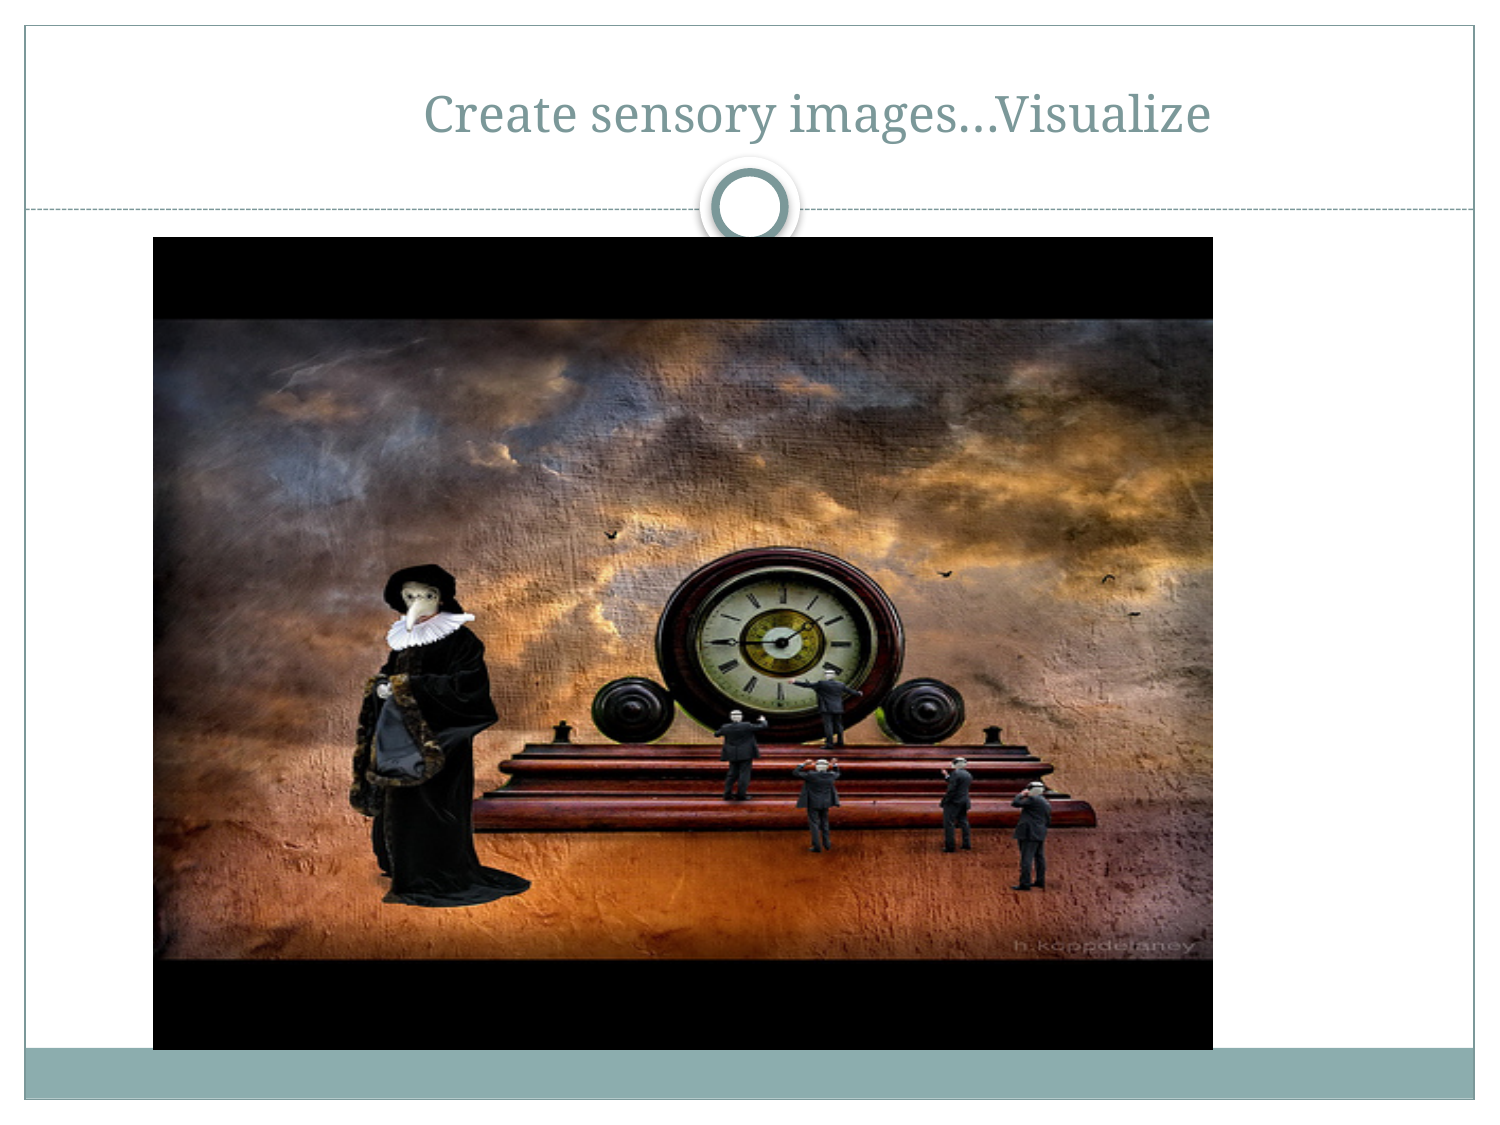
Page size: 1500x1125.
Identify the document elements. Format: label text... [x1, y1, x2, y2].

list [153, 237, 1213, 1051]
title Create sensory images…Visualize [200, 75, 1438, 150]
